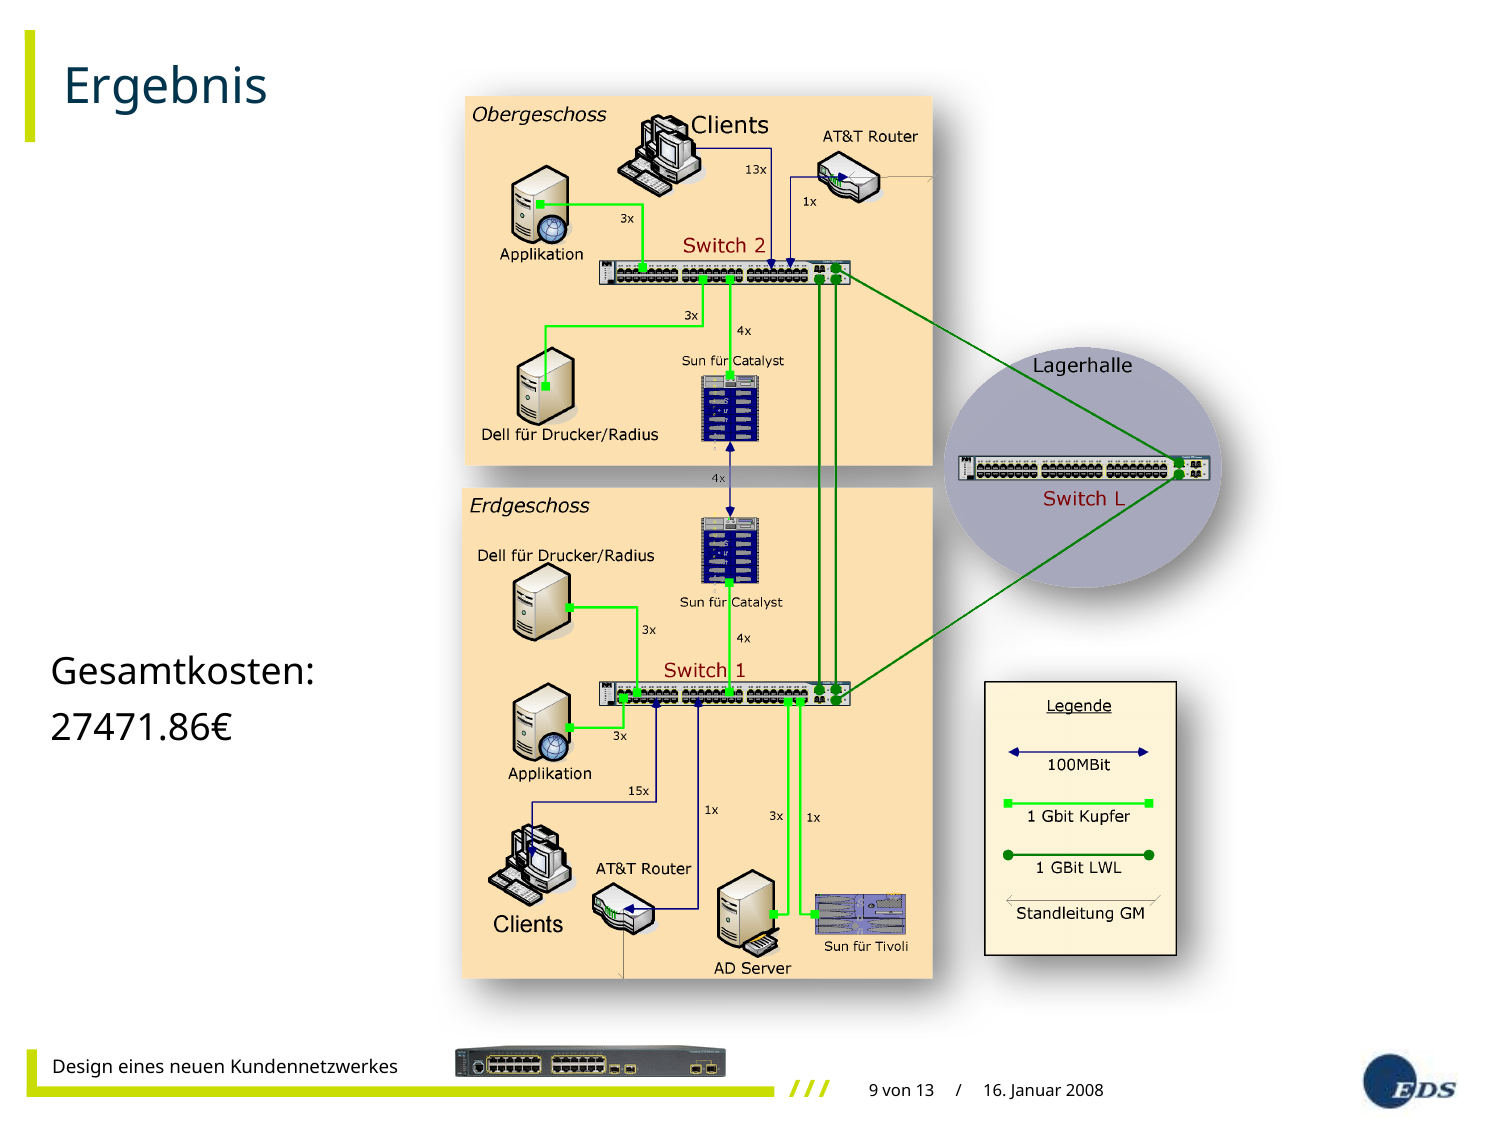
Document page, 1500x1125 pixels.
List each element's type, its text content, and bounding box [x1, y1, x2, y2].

picture [1361, 1049, 1462, 1118]
picture [461, 96, 1222, 984]
list Gesamtkosten: 27471.86€ [35, 169, 1428, 1019]
picture [454, 1045, 726, 1077]
title Ergebnis [47, 29, 1438, 143]
